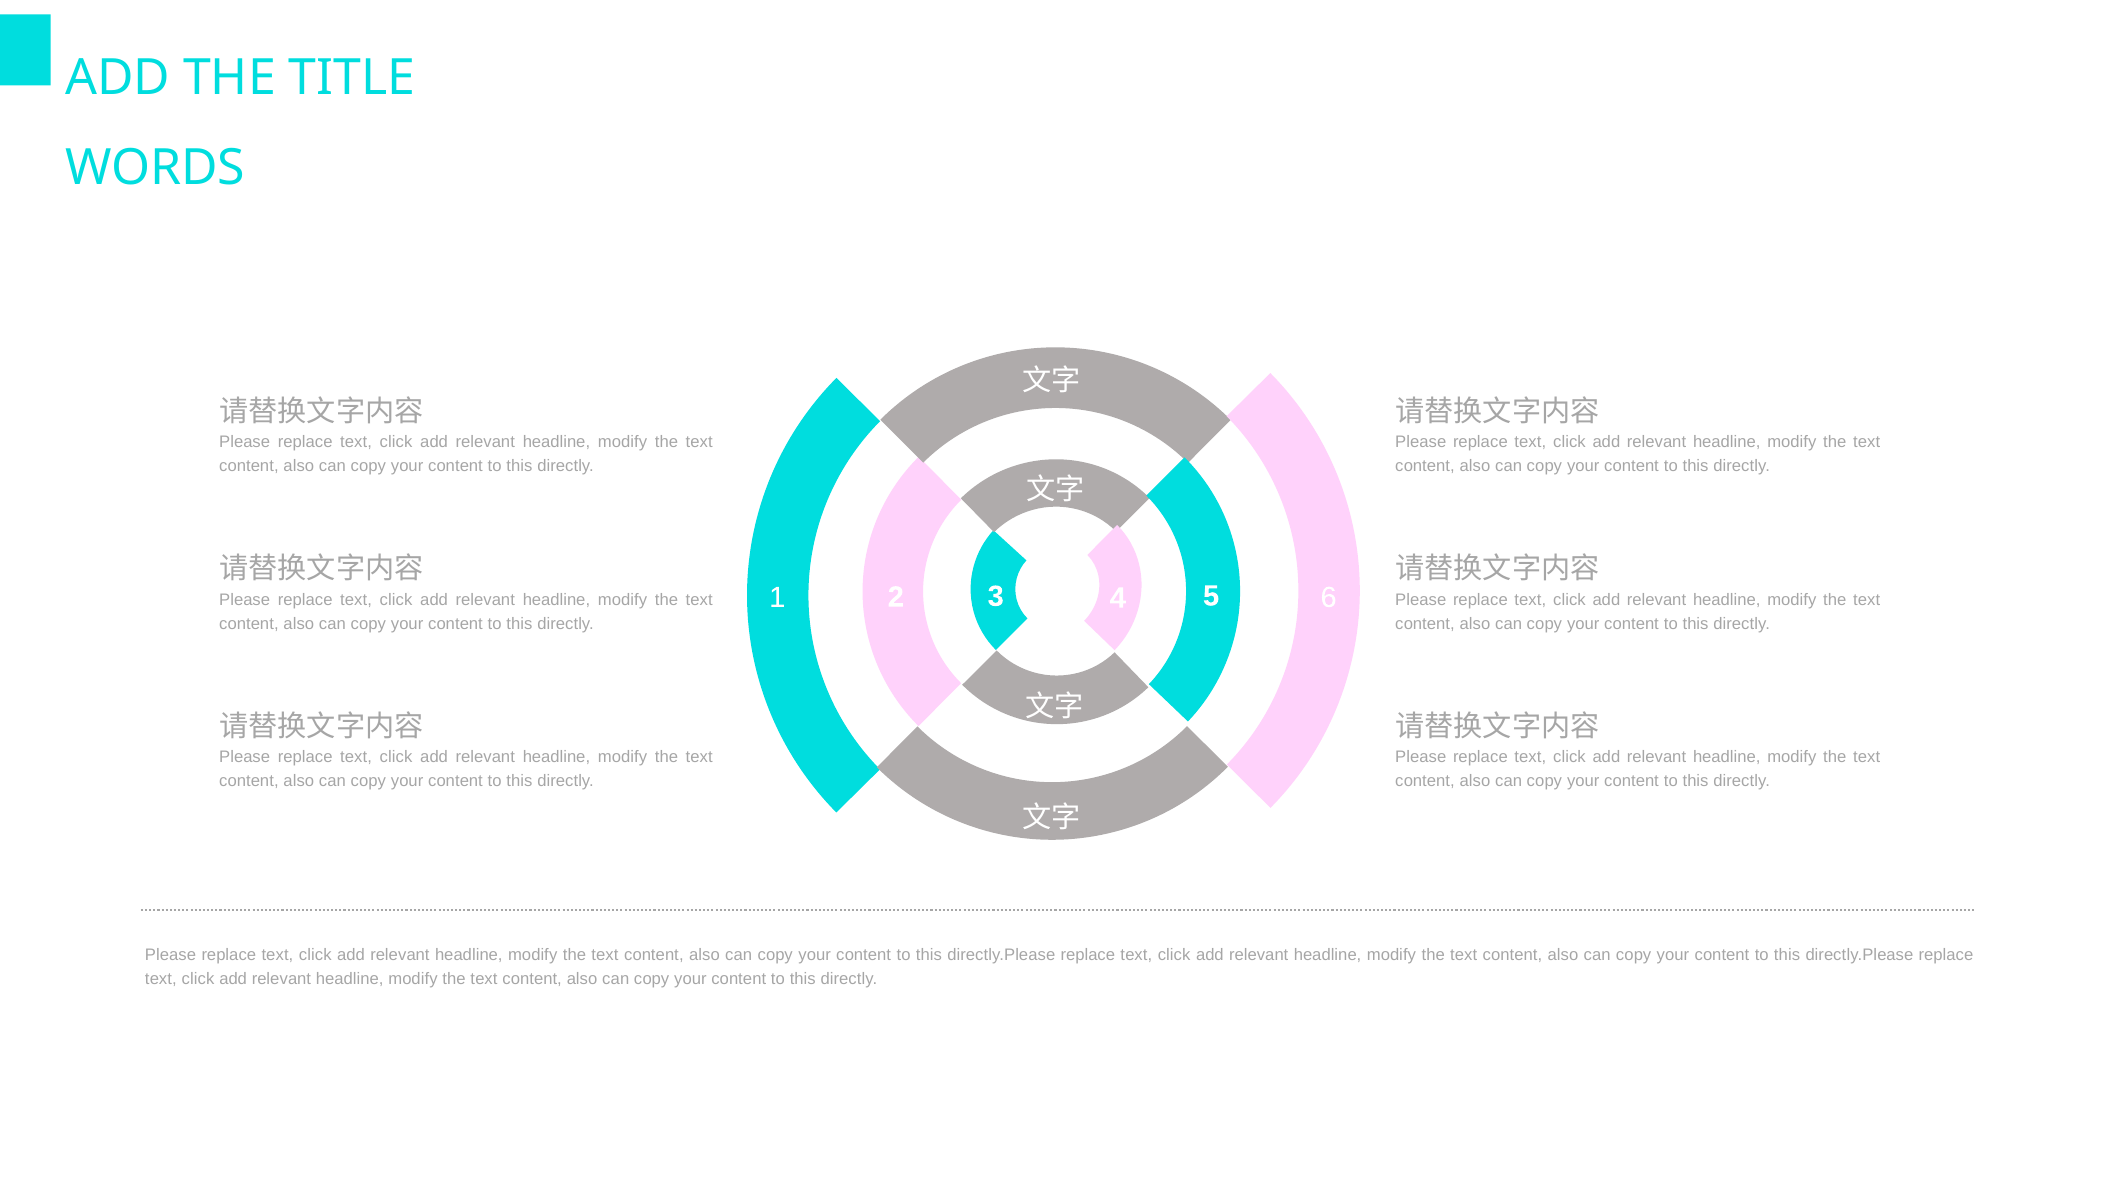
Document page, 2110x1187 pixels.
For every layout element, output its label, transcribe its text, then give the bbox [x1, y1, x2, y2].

text_box Please replace text, click add relevant headline, modify the text content, also can copy your content to this directly.Please replace text, click add relevant headline, modify the text content, also can copy your content to this directly.Please replace text, click add relevant headline, modify the text content, also can copy your content to this directly. [145, 940, 1977, 988]
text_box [219, 385, 714, 791]
text_box ADD THE TITLE WORDS [50, 7, 583, 202]
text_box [1395, 385, 1882, 792]
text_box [745, 281, 1363, 905]
